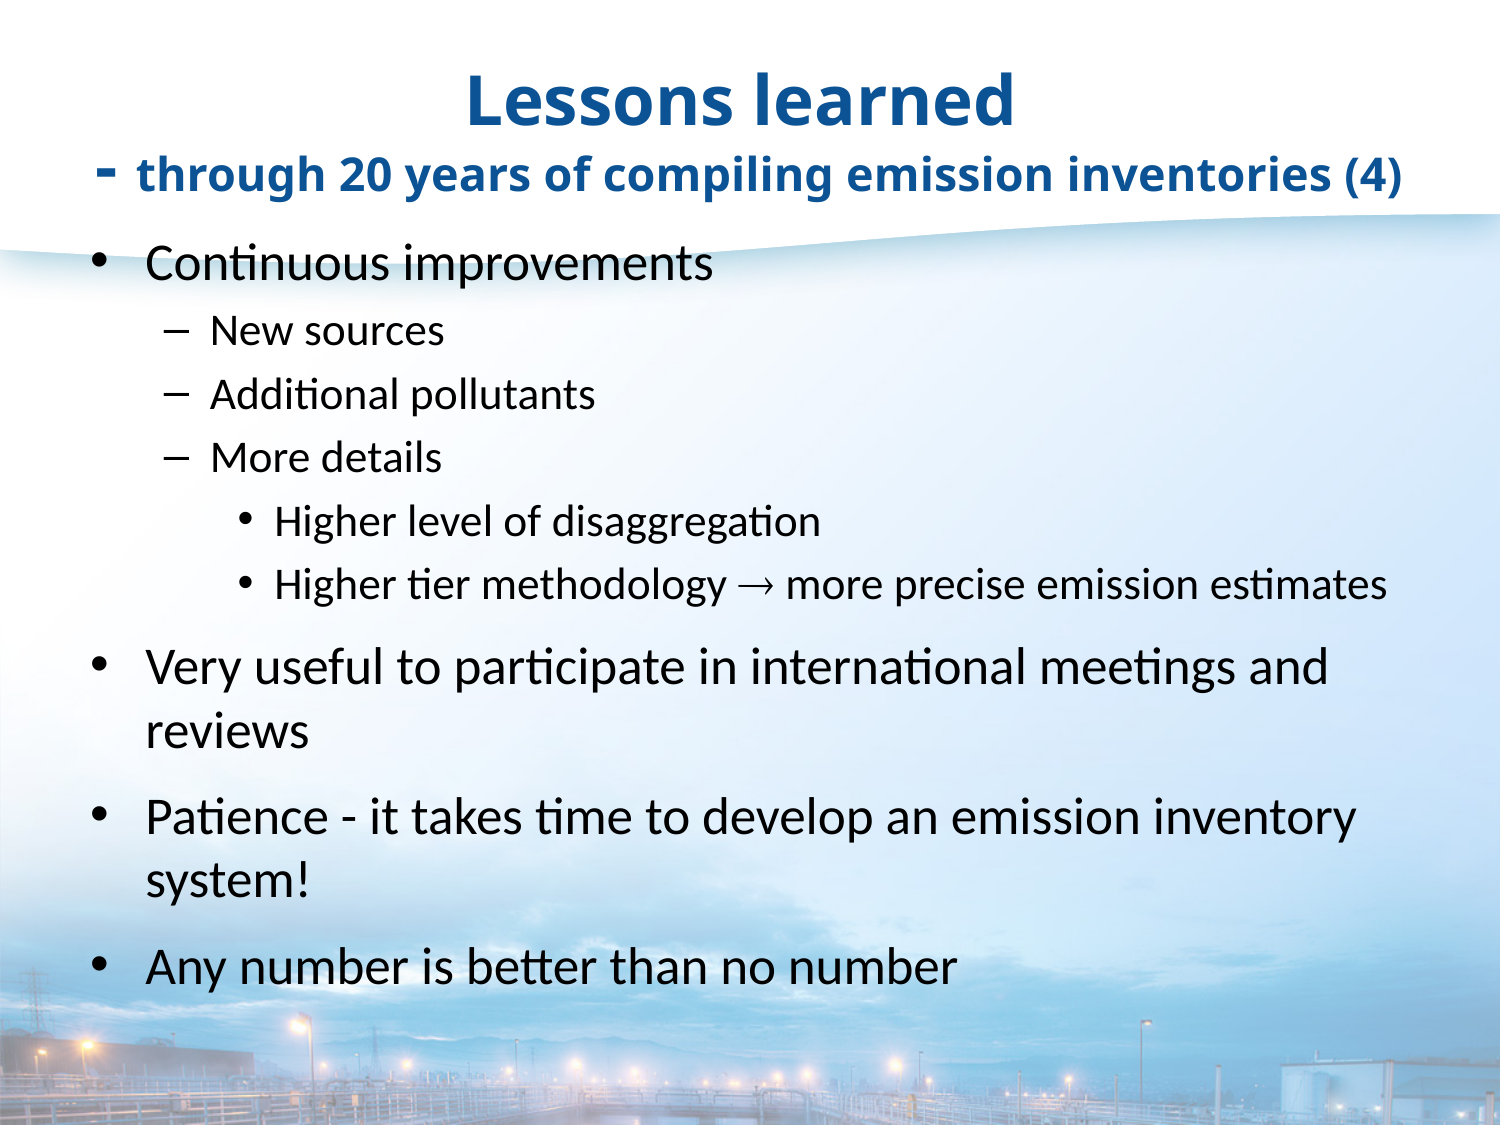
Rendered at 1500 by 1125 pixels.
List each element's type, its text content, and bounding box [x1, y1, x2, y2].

picture [0, 215, 1500, 1125]
title Lessons learned - through 20 years of compiling emission inventories (4) [75, 45, 1425, 219]
list Continuous improvements New sources Additional pollutants More details Higher level of disaggregation Higher tier methodology  more precise emission estimates Very useful to participate in international meetings and reviews Patience - it takes time to develop an emission inventory system! Any number is better than no number [75, 219, 1425, 1047]
